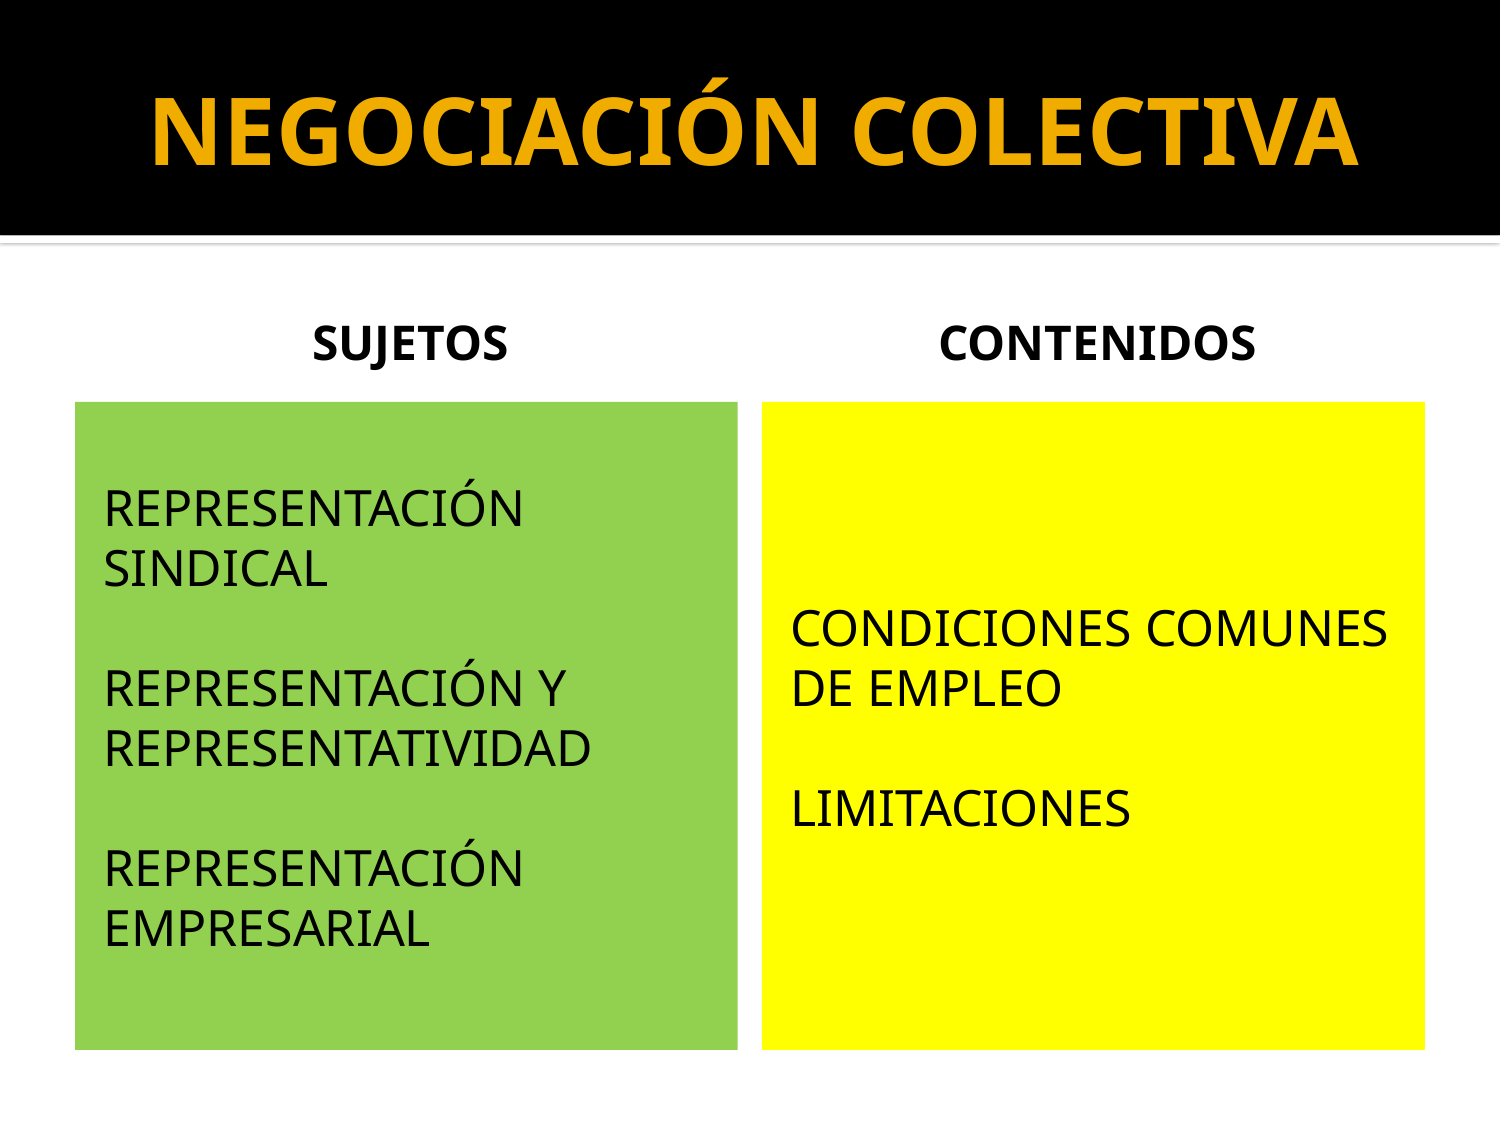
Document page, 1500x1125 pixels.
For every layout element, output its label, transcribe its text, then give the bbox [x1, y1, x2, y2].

list CONDICIONES COMUNES DE EMPLEO LIMITACIONES [761, 401, 1425, 1050]
list CONTENIDOS [761, 278, 1425, 396]
title NEGOCIACIÓN COLECTIVA [75, 24, 1425, 231]
list SUJETOS [75, 278, 738, 396]
list REPRESENTACIÓN SINDICAL REPRESENTACIÓN Y REPRESENTATIVIDAD REPRESENTACIÓN EMPRESARIAL [75, 401, 738, 1050]
